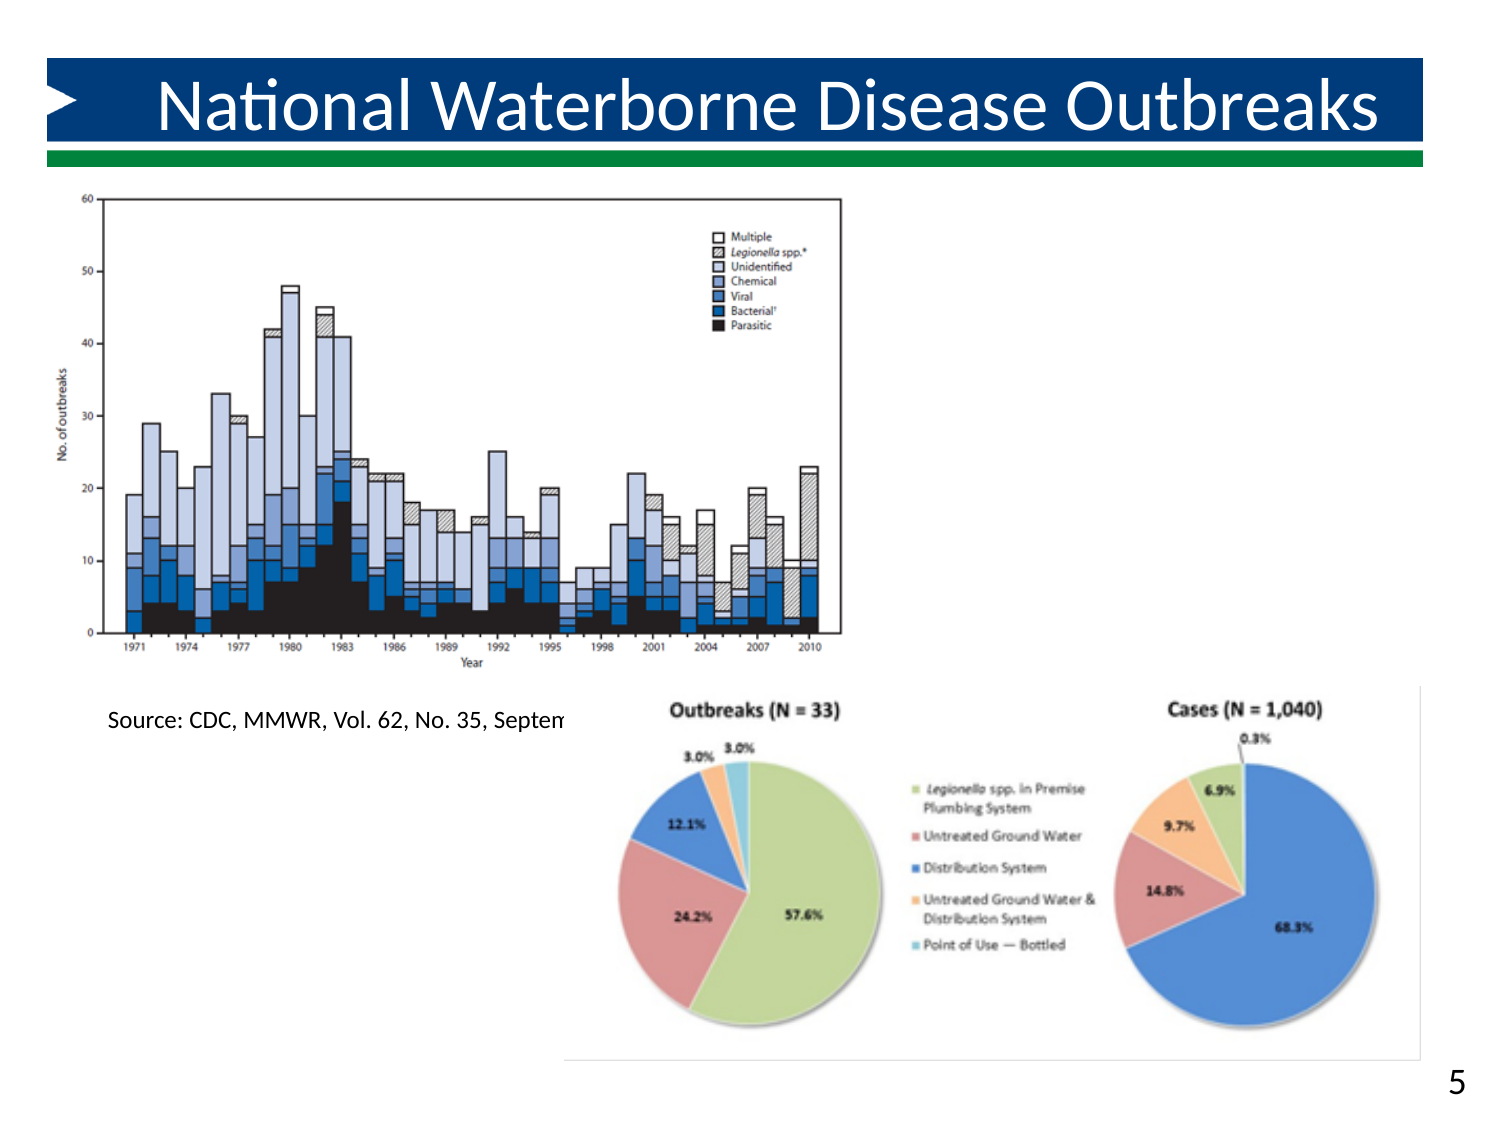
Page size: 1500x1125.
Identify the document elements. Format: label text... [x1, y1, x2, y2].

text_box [47, 58, 1423, 167]
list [47, 189, 863, 672]
picture [564, 686, 1423, 1063]
text_box Source: CDC, MMWR, Vol. 62, No. 35, September 6, 2013 [87, 696, 558, 742]
text_box 5 [1433, 1049, 1482, 1110]
